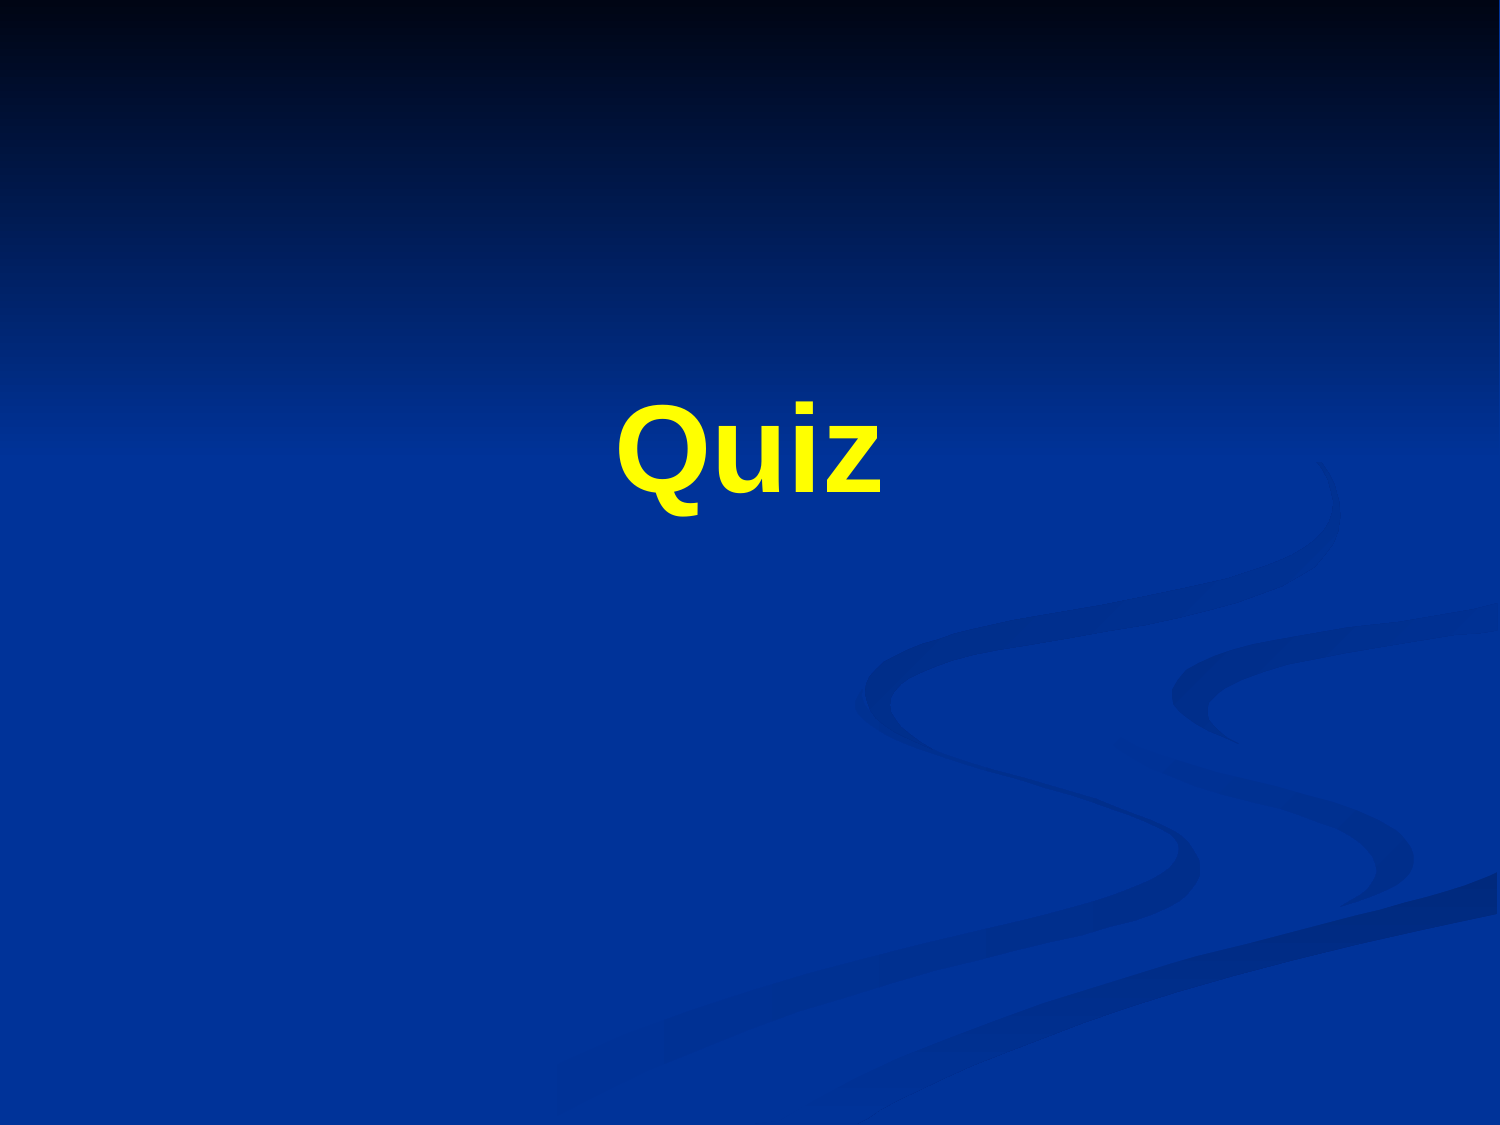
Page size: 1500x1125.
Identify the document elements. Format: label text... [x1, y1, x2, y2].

title Quiz [112, 284, 1388, 600]
